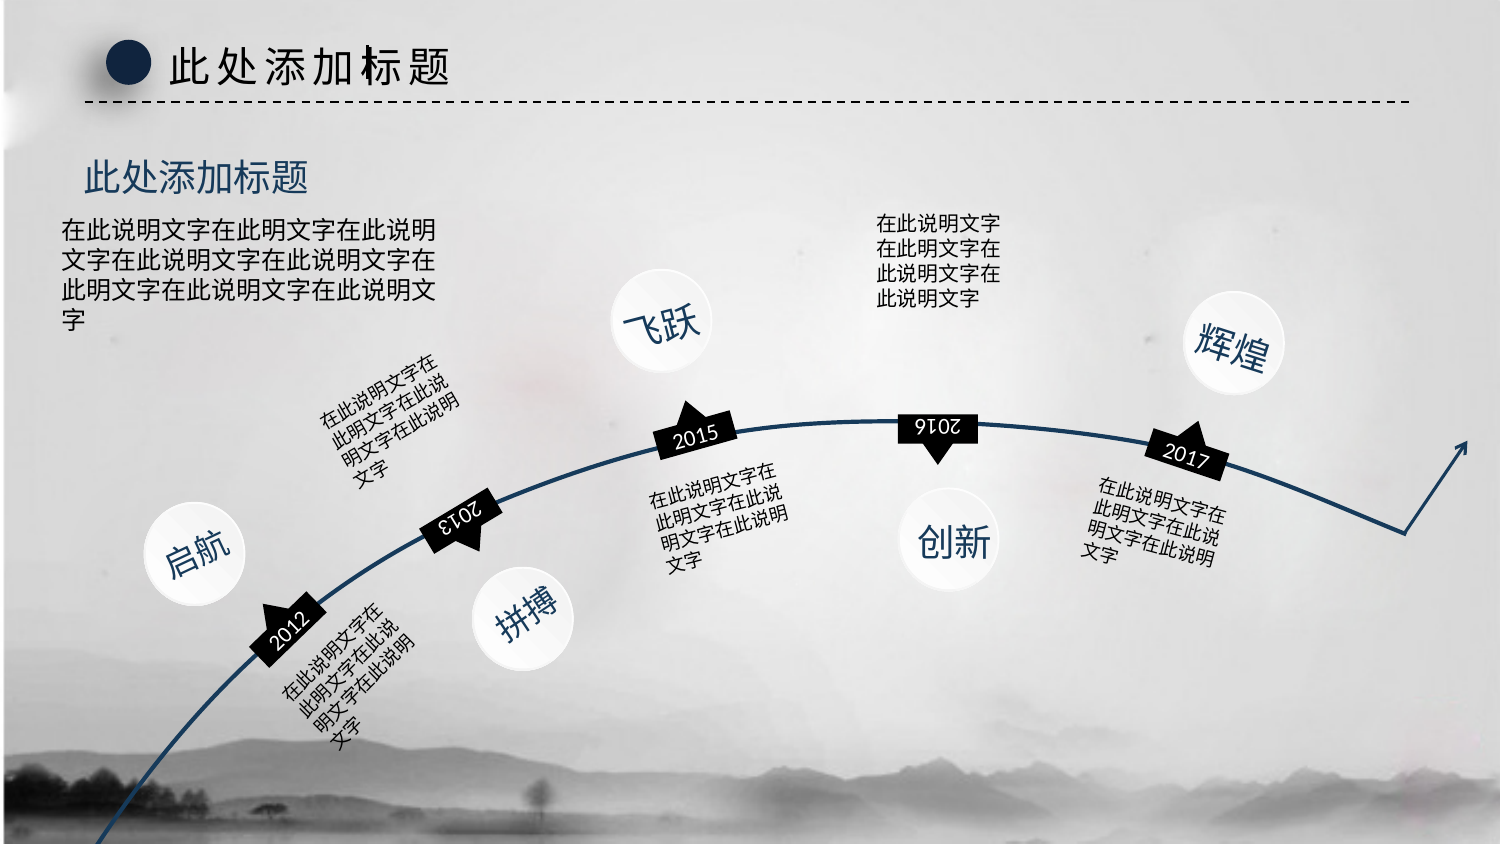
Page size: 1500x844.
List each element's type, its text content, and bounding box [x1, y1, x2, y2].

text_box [1150, 419, 1231, 471]
text_box 此处添加标题 [68, 146, 324, 206]
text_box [608, 268, 715, 374]
text_box 在此说明文字在此明文字在此说明文字在此说明文字 [299, 328, 503, 419]
text_box 在此说明文字在此明文字在此说明文字在此说明文字 [861, 203, 1036, 318]
text_box 在此说明文字在此明文字在此说明文字在此说明文字在此说明文字在此明文字在此说明文字在此说明文字 [46, 206, 468, 372]
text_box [897, 413, 978, 466]
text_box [426, 504, 507, 556]
text_box [104, 37, 153, 87]
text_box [93, 421, 1468, 844]
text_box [143, 501, 246, 607]
picture [0, 0, 1500, 844]
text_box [651, 399, 733, 451]
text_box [471, 566, 576, 672]
text_box 此处添加标题 [153, 33, 466, 99]
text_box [1180, 290, 1288, 396]
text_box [240, 596, 321, 648]
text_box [897, 487, 1008, 592]
